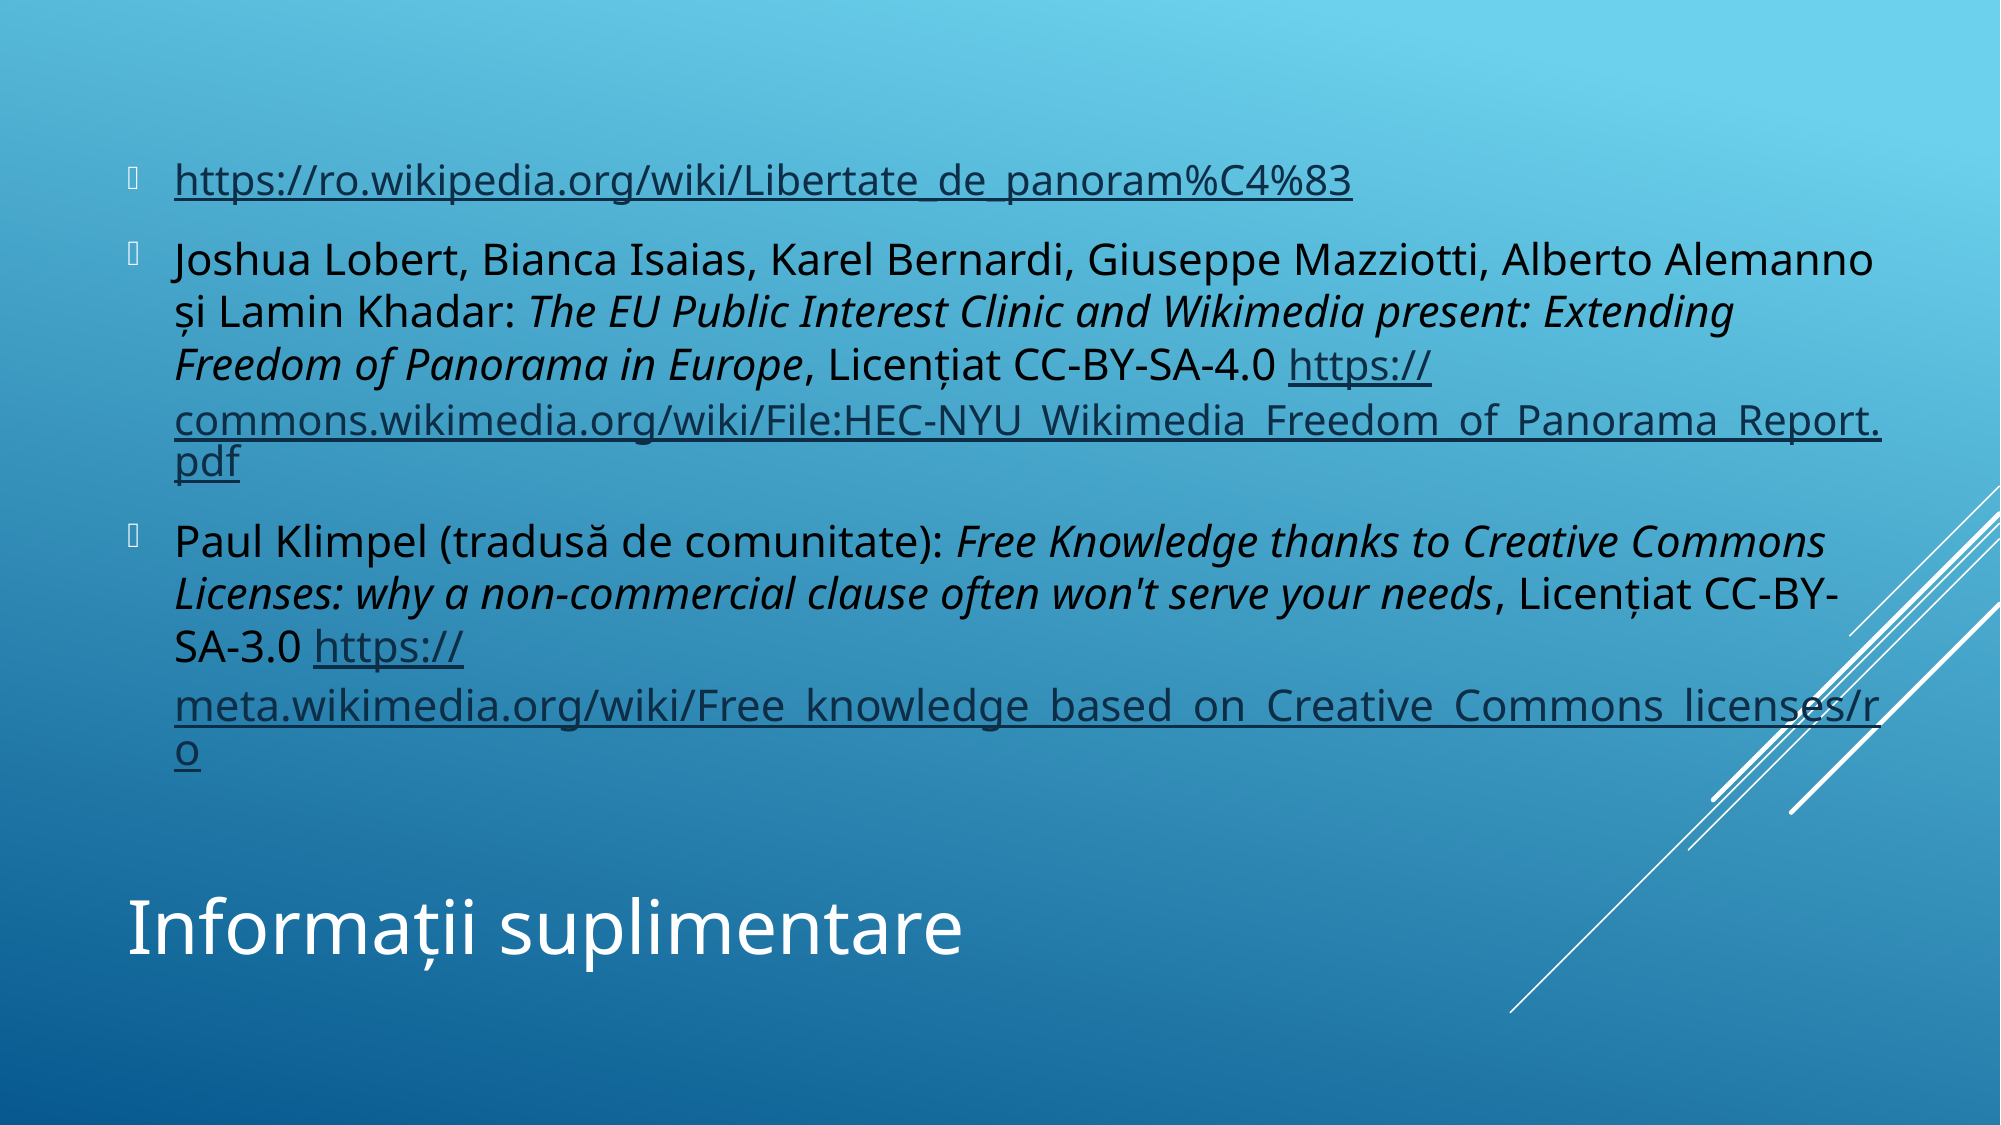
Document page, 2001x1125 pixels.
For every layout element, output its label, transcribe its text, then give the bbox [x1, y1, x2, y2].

title Informații suplimentare [112, 879, 1692, 1048]
list https://ro.wikipedia.org/wiki/Libertate_de_panoram%C4%83 Joshua Lobert, Bianca Isaias, Karel Bernardi, Giuseppe Mazziotti, Alberto Alemanno și Lamin Khadar: The EU Public Interest Clinic and Wikimedia present: Extending Freedom of Panorama in Europe, Licențiat CC-BY-SA-4.0 https://commons.wikimedia.org/wiki/File:HEC-NYU_Wikimedia_Freedom_of_Panorama_Report.pdf Paul Klimpel (tradusă de comunitate): Free Knowledge thanks to Creative Commons Licenses: why a non-commercial clause often won't serve your needs, Licențiat CC-BY-SA-3.0 https://meta.wikimedia.org/wiki/Free_knowledge_based_on_Creative_Commons_licenses/ro [112, 112, 1917, 879]
